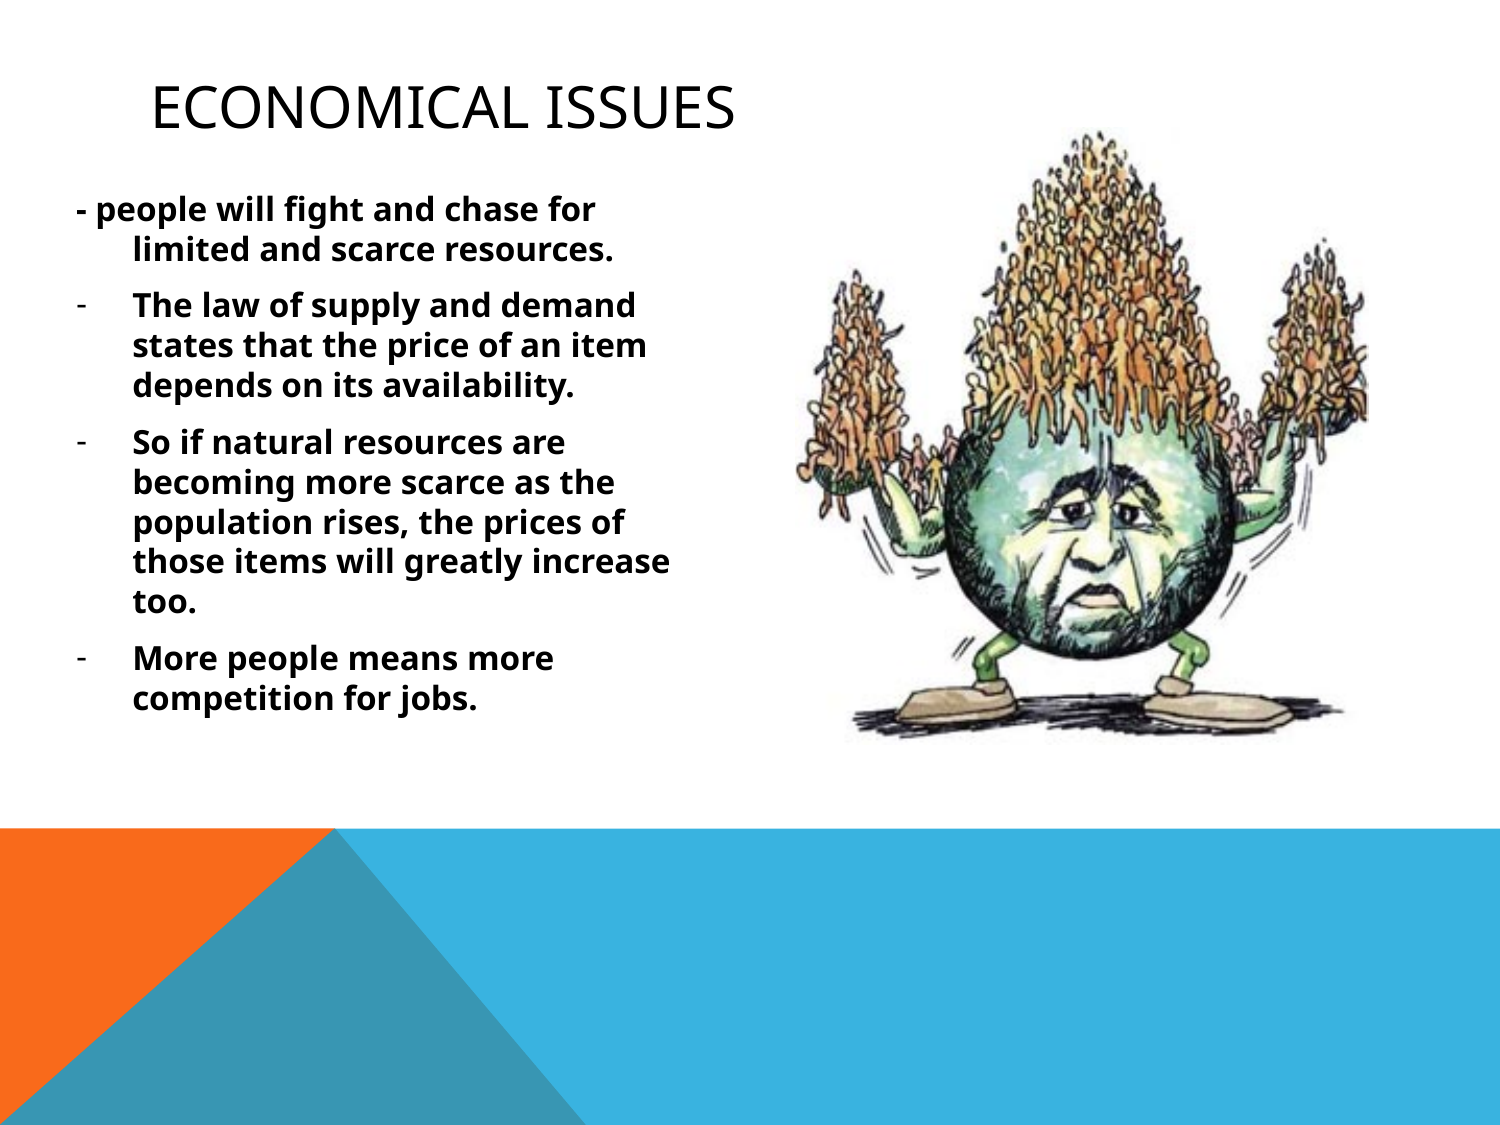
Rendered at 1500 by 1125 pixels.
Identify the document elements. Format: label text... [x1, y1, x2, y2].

picture [795, 127, 1369, 745]
title Economical issues [135, 60, 1369, 150]
list - people will fight and chase for limited and scarce resources. The law of supply and demand states that the price of an item depends on its availability. So if natural resources are becoming more scarce as the population rises, the prices of those items will greatly increase too. More people means more competition for jobs. [61, 180, 709, 768]
